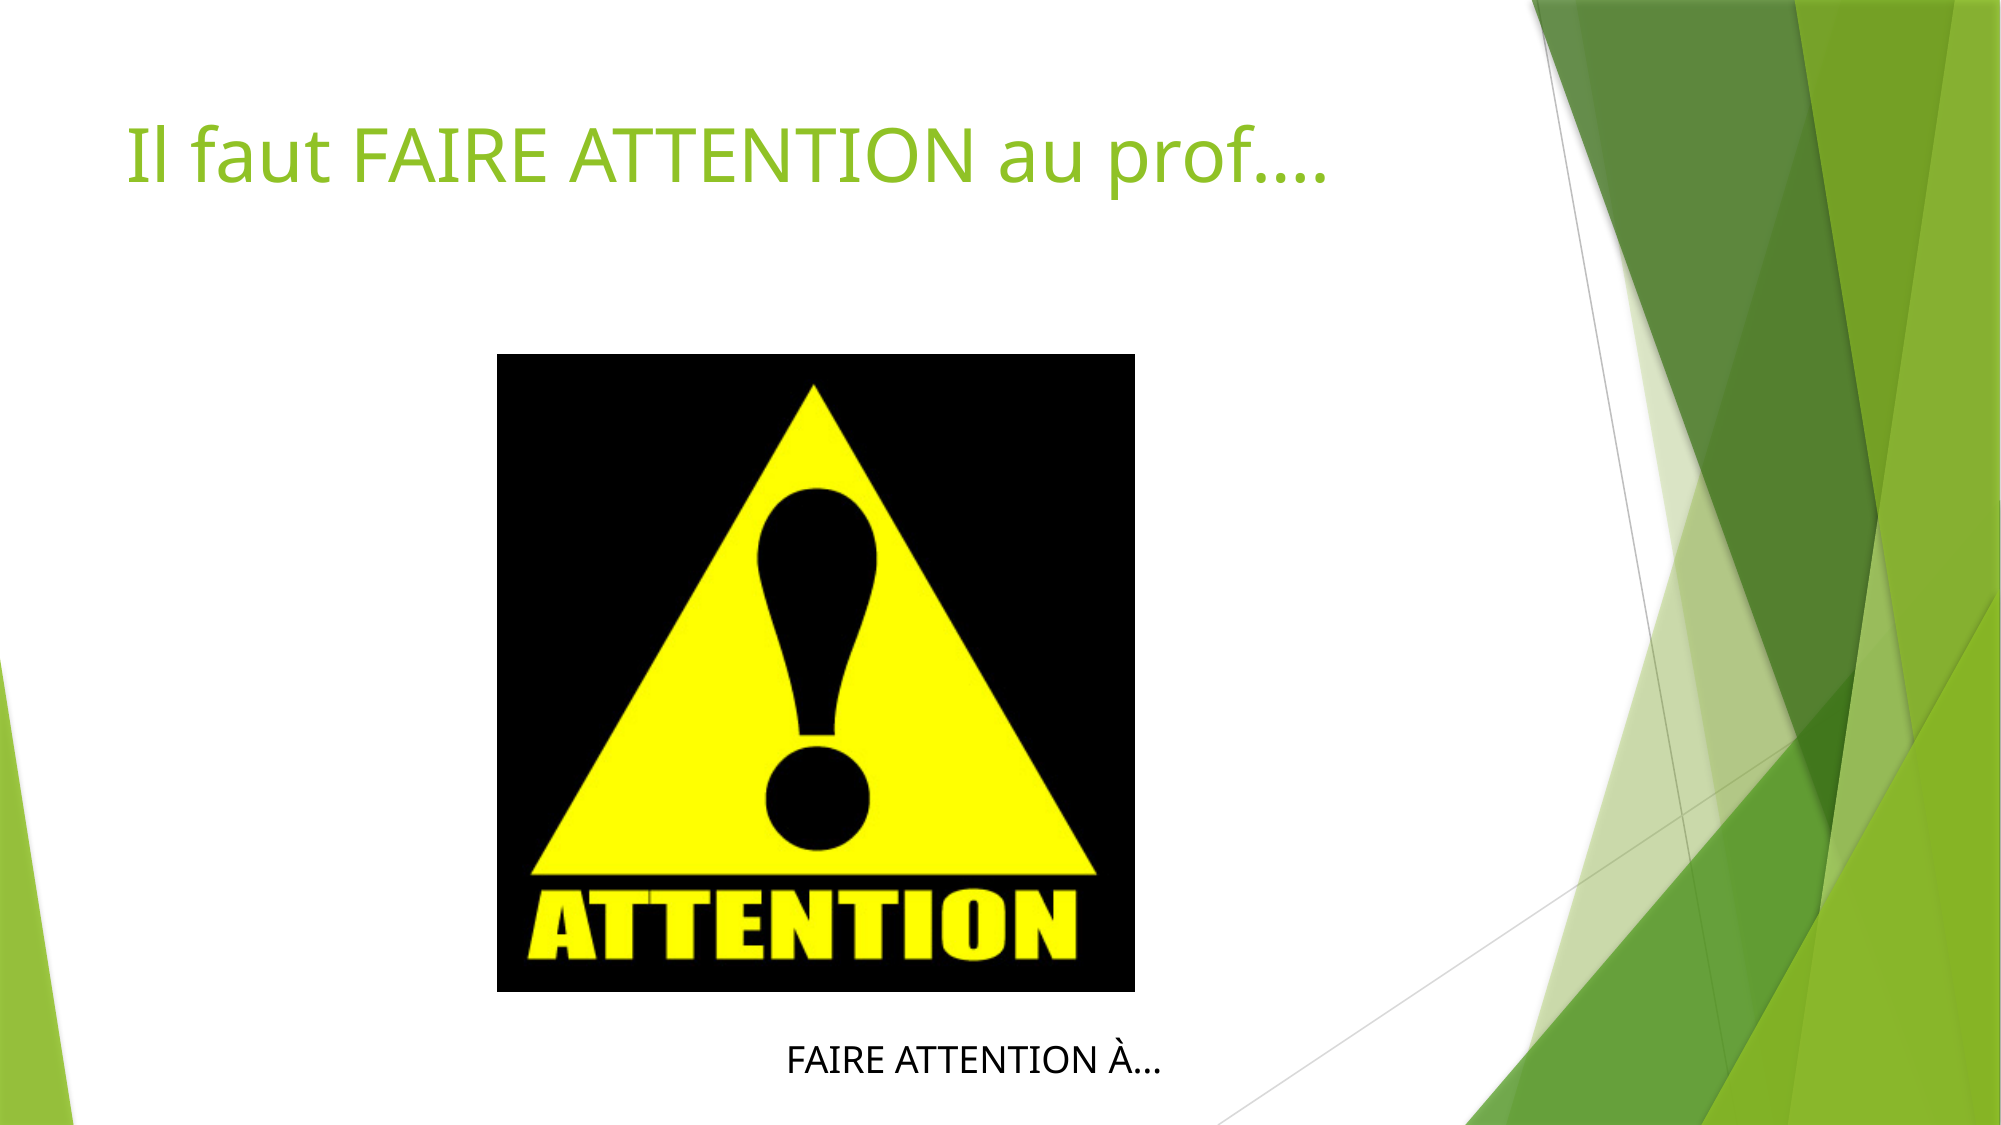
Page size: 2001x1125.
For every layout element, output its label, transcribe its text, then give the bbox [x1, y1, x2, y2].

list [497, 353, 1136, 992]
title Il faut FAIRE ATTENTION au prof…. [111, 99, 1522, 317]
text_box FAIRE ATTENTION À… [771, 1028, 1422, 1089]
